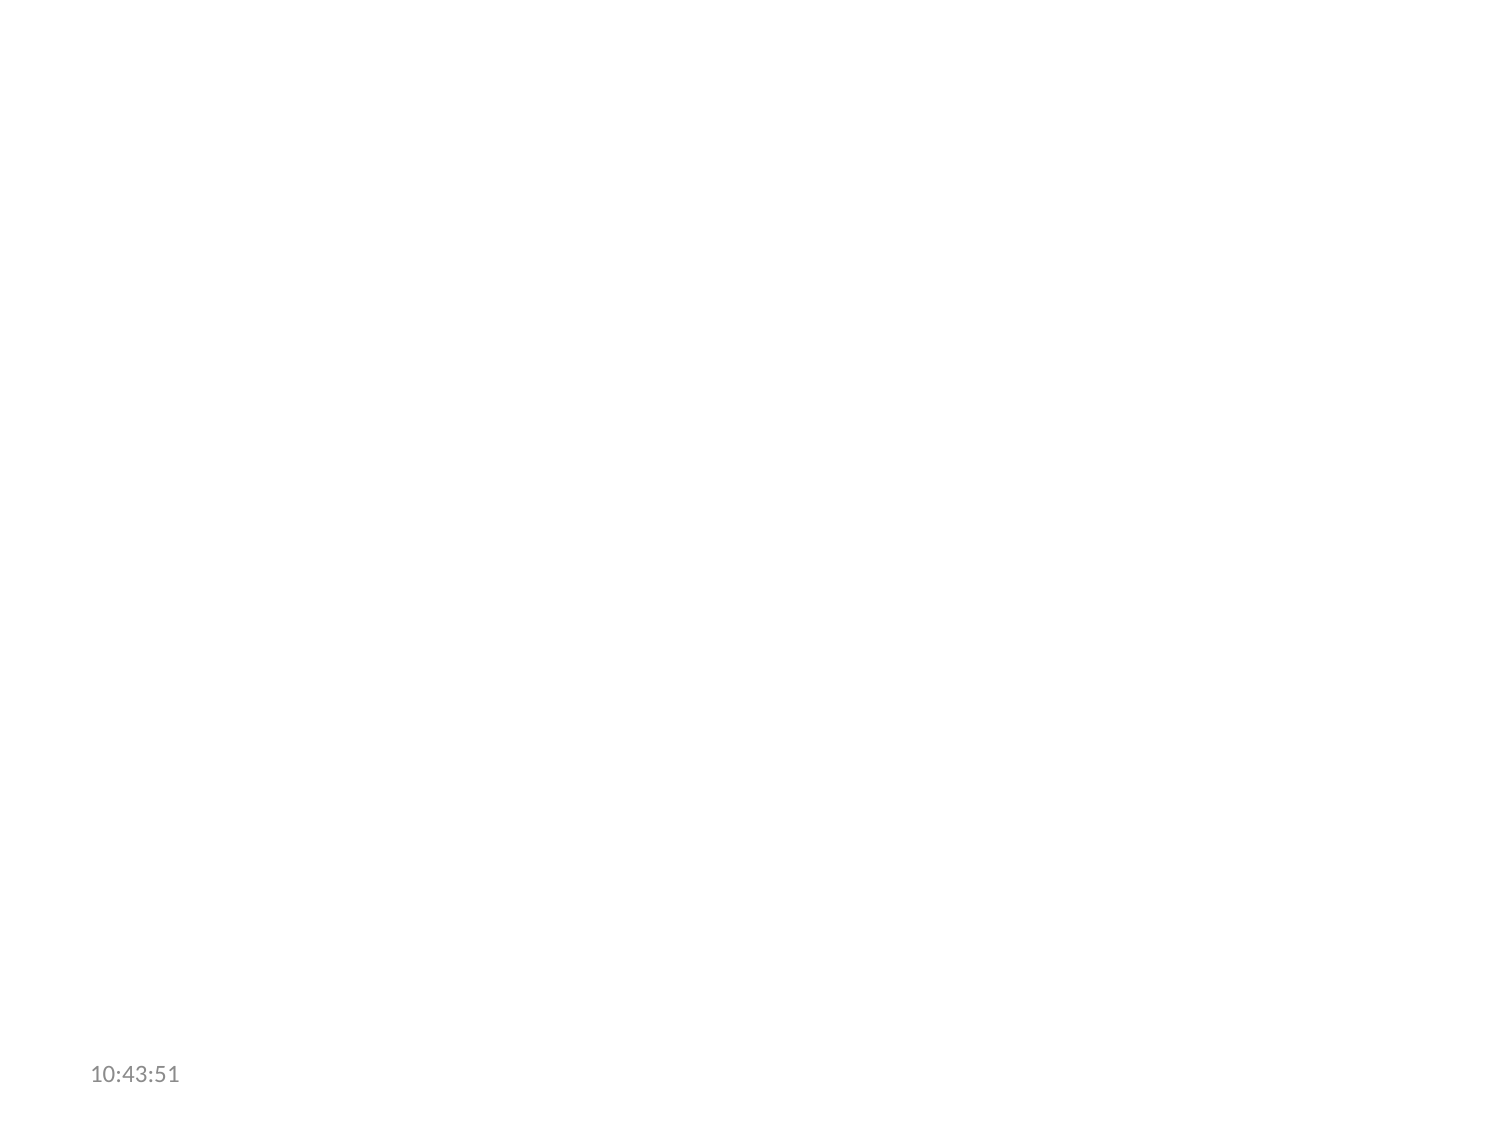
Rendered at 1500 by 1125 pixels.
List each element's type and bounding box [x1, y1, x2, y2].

slide_number [75, 1042, 425, 1103]
